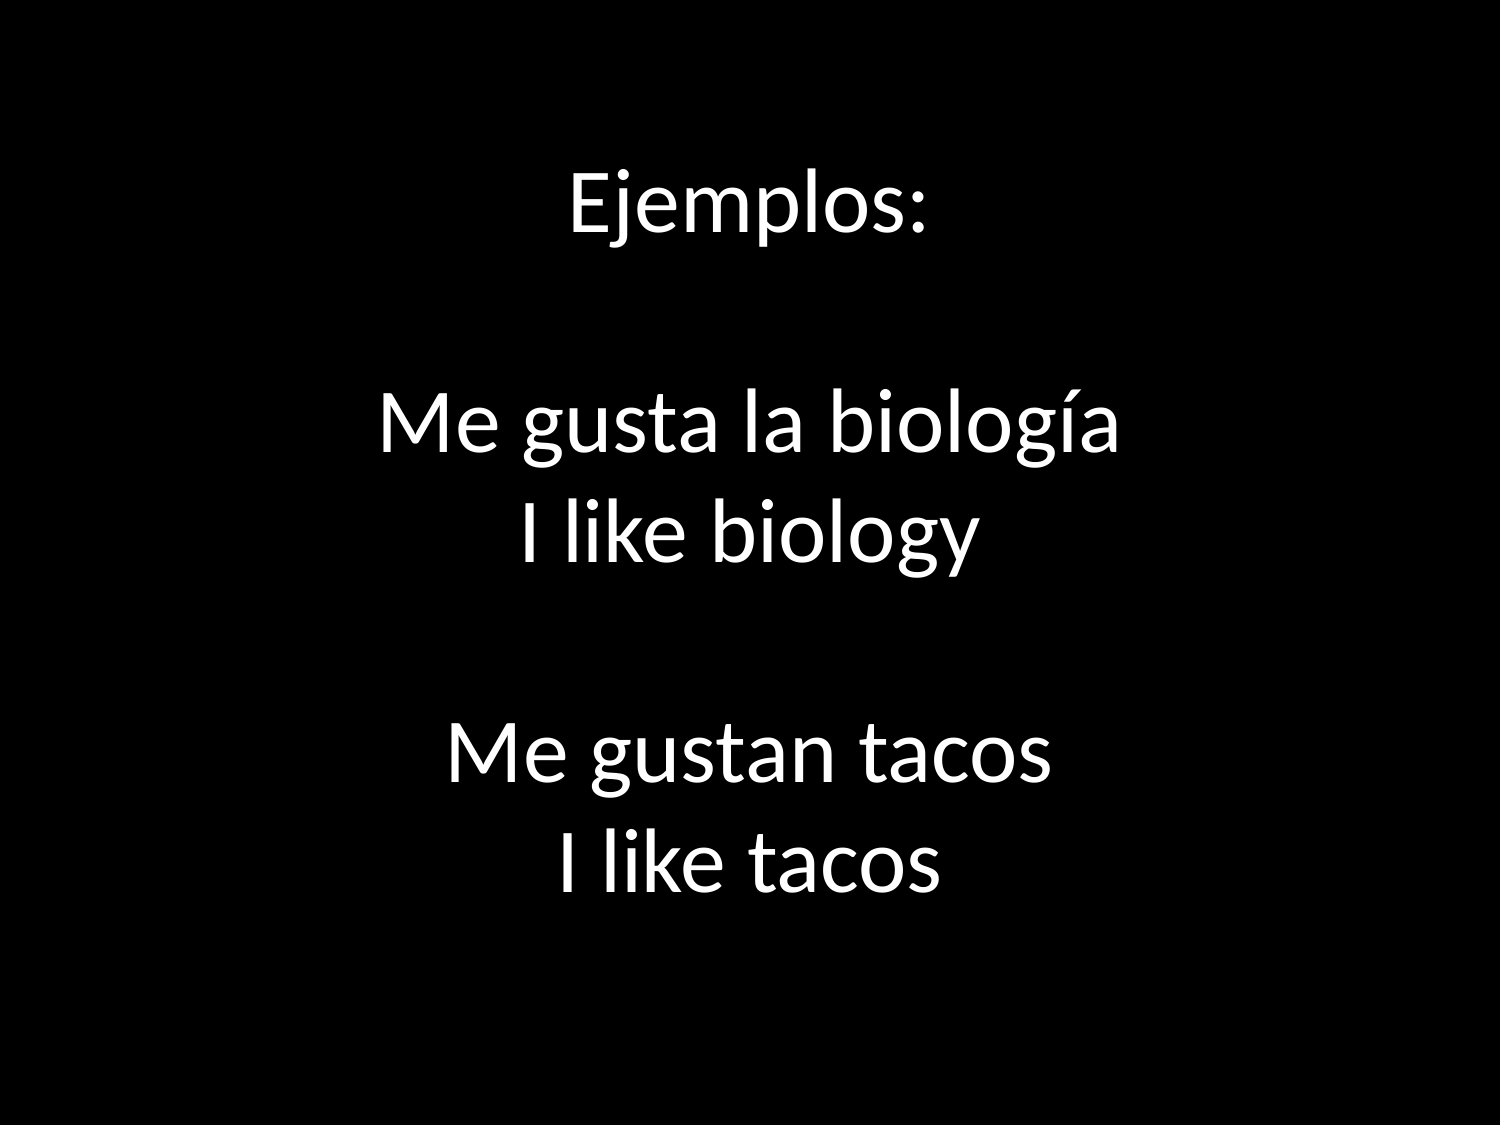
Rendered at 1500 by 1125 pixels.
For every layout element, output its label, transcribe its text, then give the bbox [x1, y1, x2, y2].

title Ejemplos: Me gusta la biología I like biology Me gustan tacos I like tacos [75, 45, 1425, 1007]
